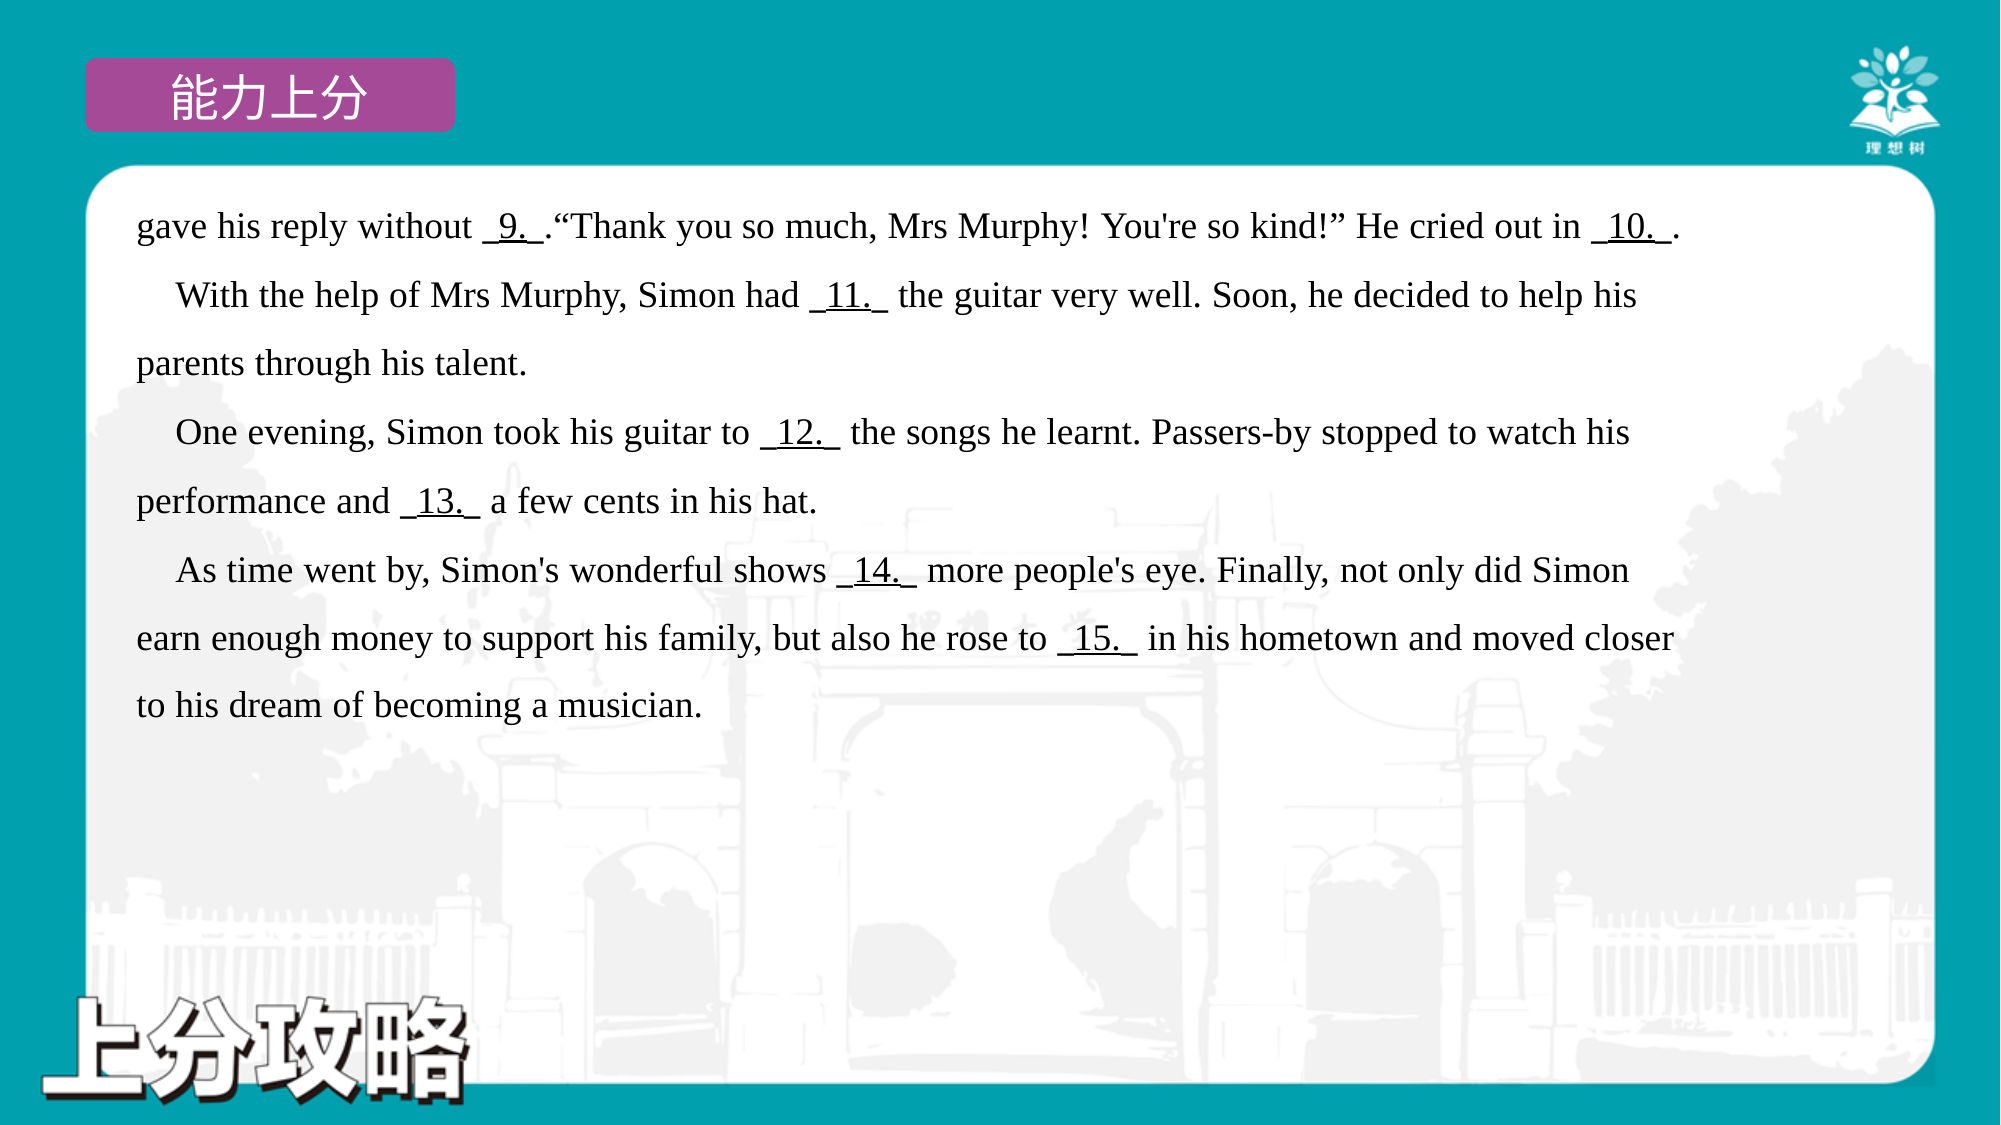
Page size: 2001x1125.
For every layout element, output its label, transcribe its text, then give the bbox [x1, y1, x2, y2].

text_box gave his reply without _9._.“Thank you so much, Mrs Murphy! You're so kind!” He cried out in _10._. With the help of Mrs Murphy, Simon had _11._ the guitar very well. Soon, he decided to help his parents through his talent. One evening, Simon took his guitar to _12._ the songs he learnt. Passers-by stopped to watch his performance and _13._ a few cents in his hat. As time went by, Simon's wonderful shows _14._ more people's eye. Finally, not only did Simon earn enough money to support his family, but also he rose to _15._ in his hometown and moved closer to his dream of becoming a musician.#7 [136, 177, 1865, 786]
picture [0, 0, 2000, 1125]
